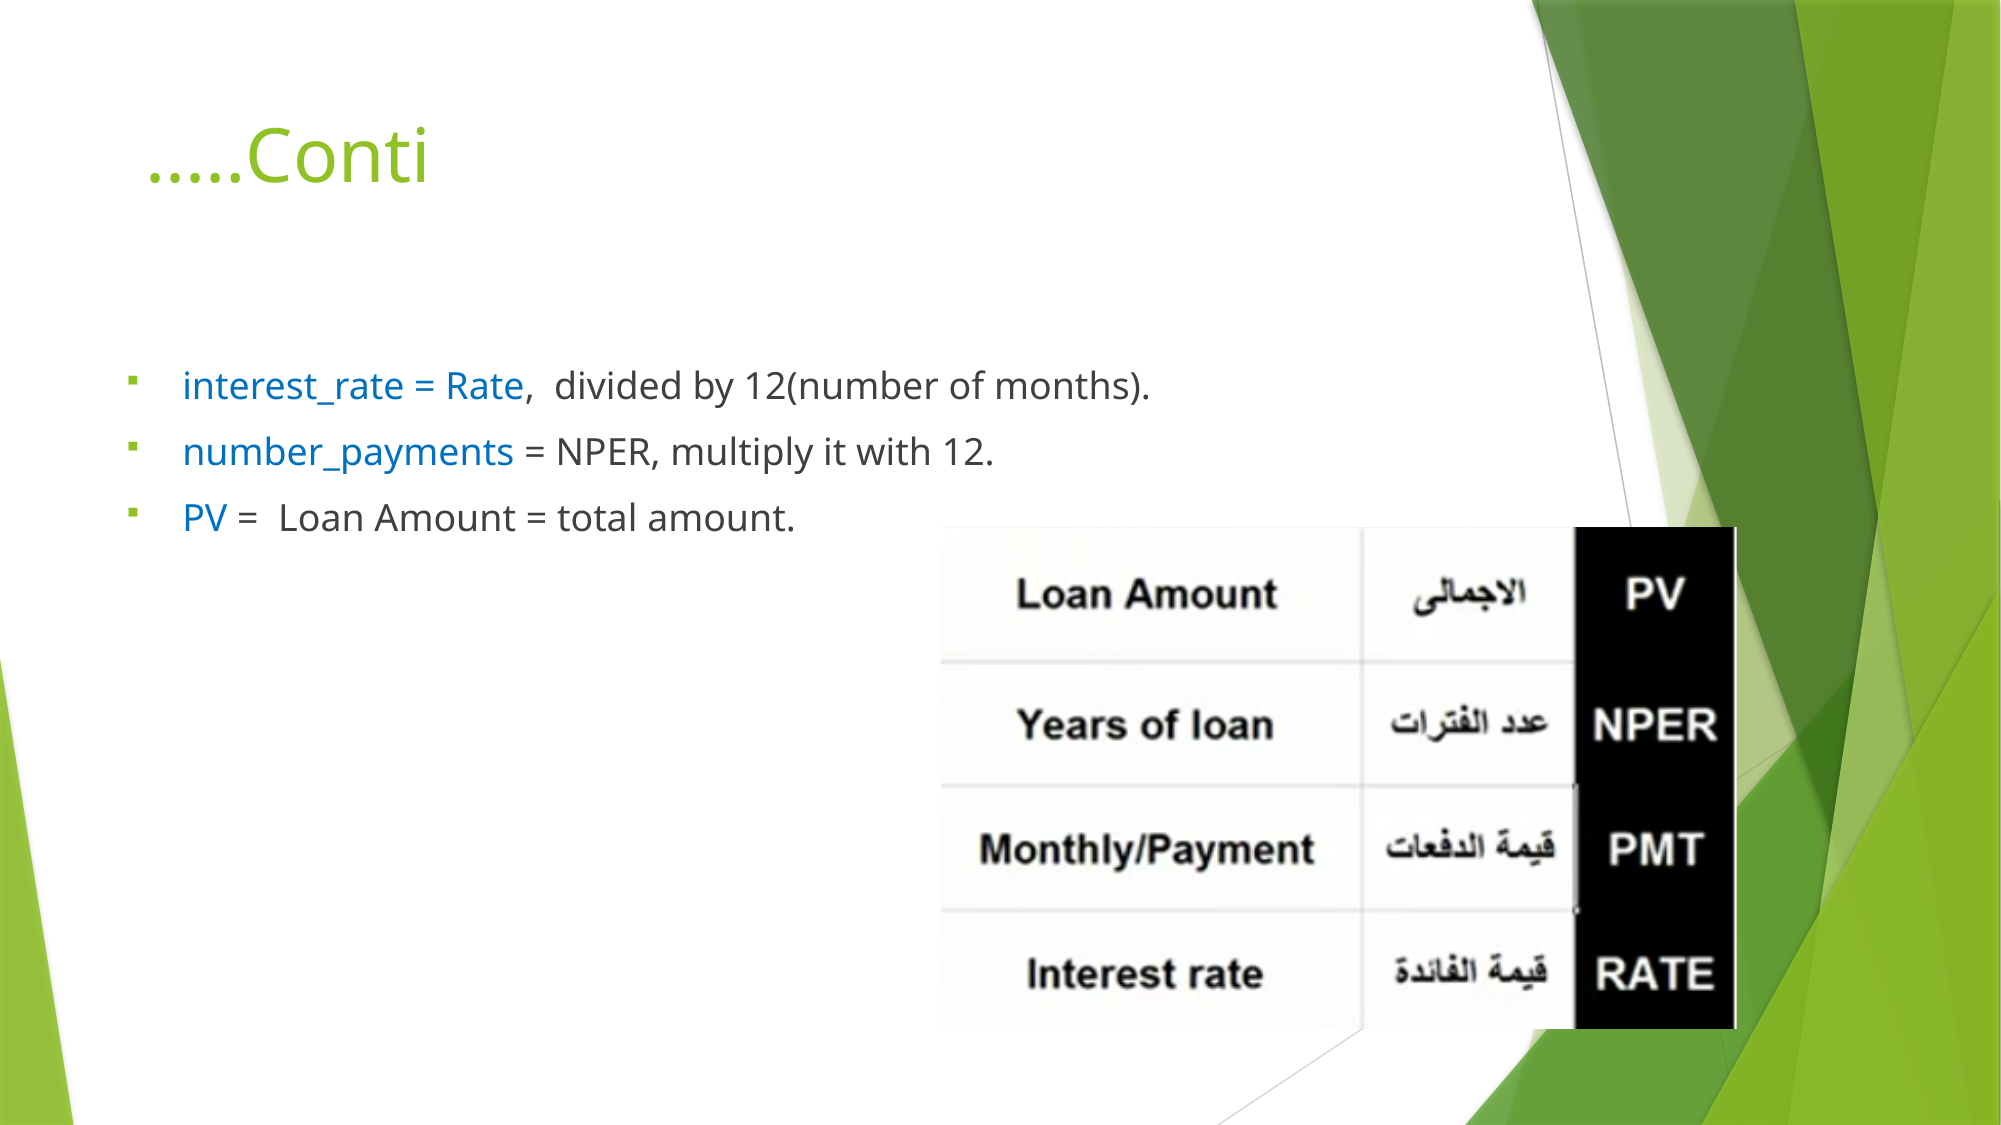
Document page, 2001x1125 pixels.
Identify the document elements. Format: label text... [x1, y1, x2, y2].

title Conti….. [111, 99, 1522, 317]
picture [909, 526, 1738, 1030]
list interest_rate = Rate, divided by 12(number of months). number_payments = NPER, multiply it with 12. PV = Loan Amount = total amount. [111, 354, 1522, 992]
